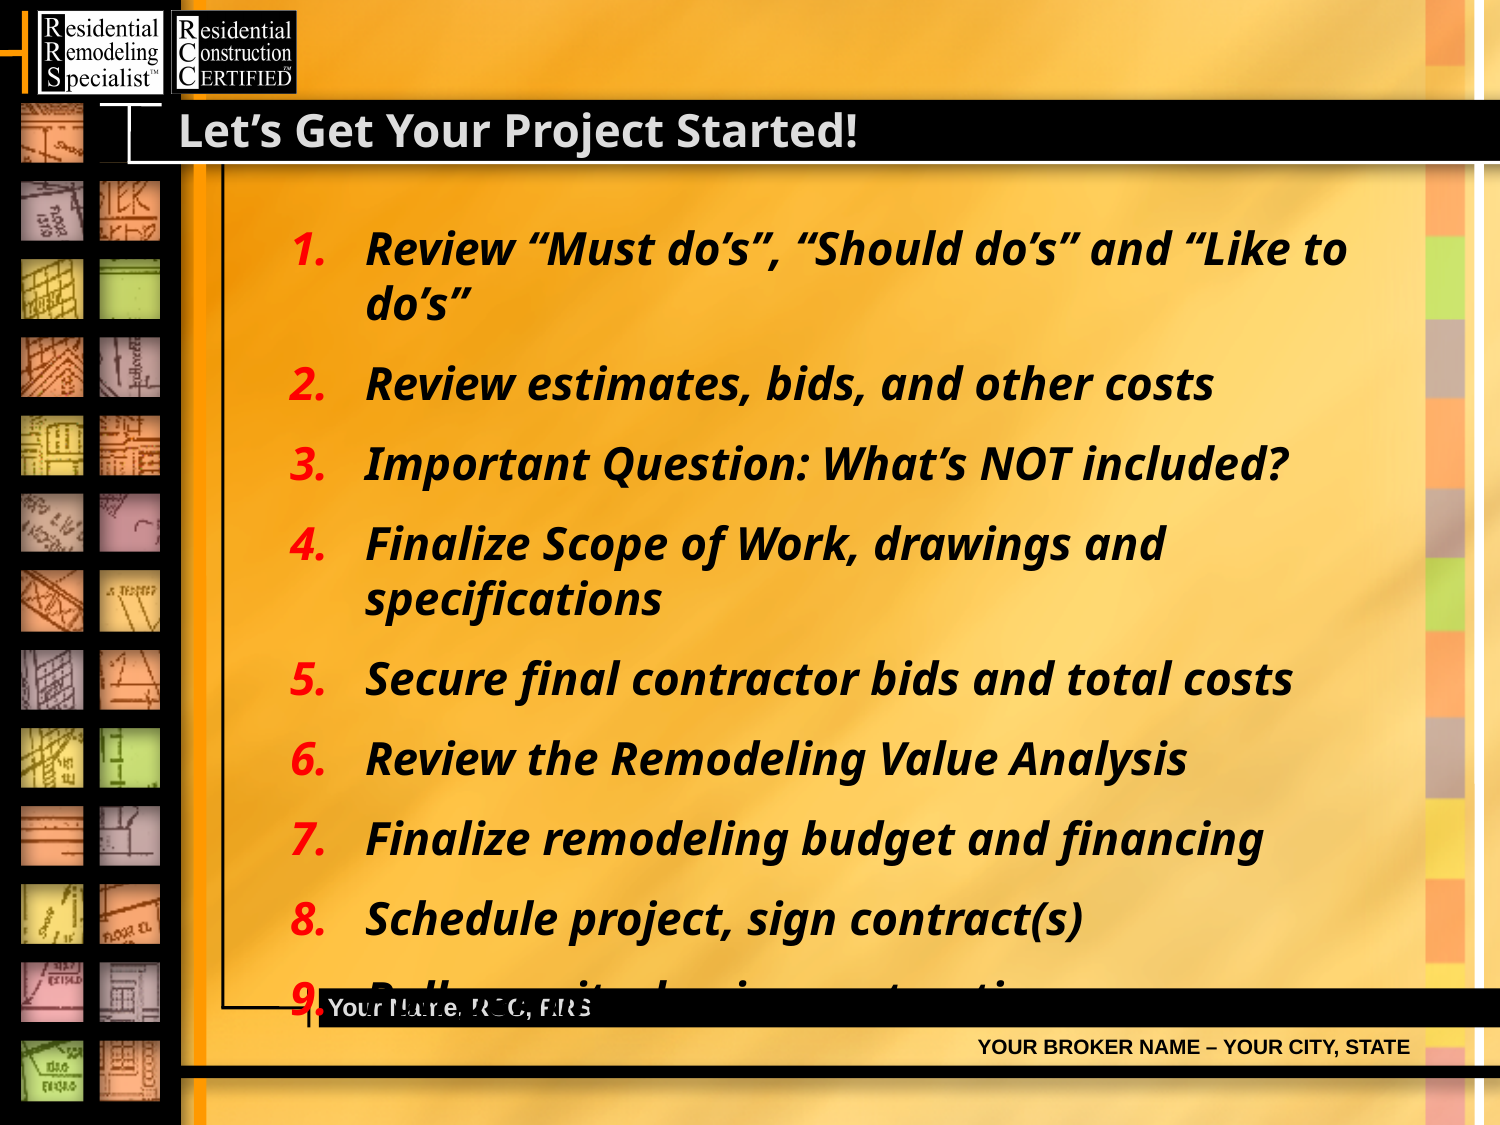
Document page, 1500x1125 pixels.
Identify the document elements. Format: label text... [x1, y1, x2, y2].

title Let’s Get Your Project Started! [162, 99, 1475, 160]
picture [100, 494, 160, 551]
picture [100, 650, 160, 709]
picture [100, 260, 160, 319]
picture [225, 165, 1474, 1006]
picture [21, 338, 83, 397]
picture [171, 0, 1474, 99]
picture [100, 963, 160, 1022]
picture [21, 807, 83, 865]
picture [100, 416, 160, 475]
picture [21, 729, 83, 787]
picture [21, 571, 83, 631]
picture [21, 494, 83, 551]
picture [21, 963, 83, 1022]
picture [37, 10, 164, 95]
picture [100, 181, 160, 240]
picture [100, 885, 160, 943]
picture [1484, 165, 1500, 988]
picture [1484, 1079, 1500, 1125]
picture [100, 1041, 160, 1101]
picture [1484, 0, 1500, 99]
picture [207, 165, 1474, 1065]
list Review “Must do’s”, “Should do’s” and “Like to do’s” Review estimates, bids, and other costs Important Question: What’s NOT included? Finalize Scope of Work, drawings and specifications Secure final contractor bids and total costs Review the Remodeling Value Analysis Finalize remodeling budget and financing Schedule project, sign contract(s) Pull permits, begin construction [275, 212, 1438, 950]
picture [299, 987, 307, 998]
picture [21, 650, 83, 709]
picture [100, 807, 160, 865]
picture [100, 571, 160, 631]
picture [21, 181, 83, 240]
picture [100, 338, 160, 397]
picture [181, 1079, 193, 1125]
footer Your Name, RCC, RRS [312, 984, 1413, 1025]
picture [21, 260, 83, 319]
picture [21, 416, 83, 475]
picture [21, 885, 83, 943]
picture [181, 165, 193, 1065]
picture [21, 1041, 83, 1101]
picture [207, 1079, 1474, 1125]
picture [21, 103, 83, 162]
picture [100, 729, 160, 787]
picture [1484, 1028, 1500, 1065]
